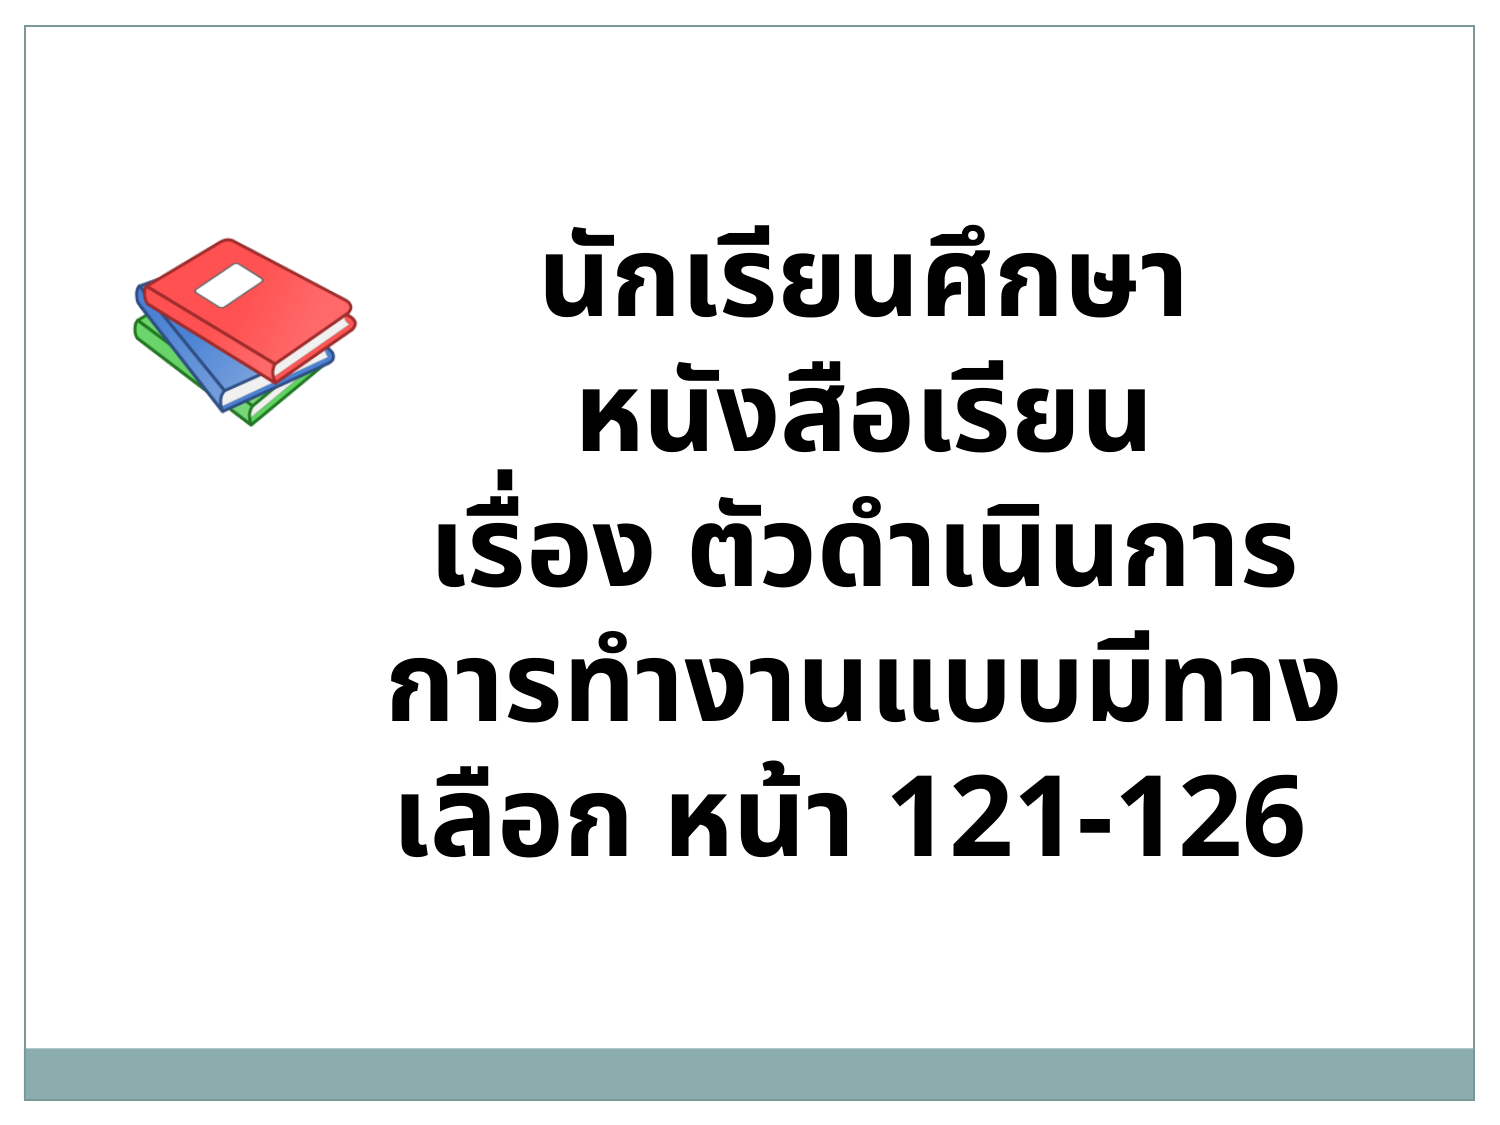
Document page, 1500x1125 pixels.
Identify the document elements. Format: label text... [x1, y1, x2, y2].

text_box นักเรียนศึกษาหนังสือเรียน เรื่อง ตัวดำเนินการ การทำงานแบบมีทางเลือก หน้า 121-126 [359, 196, 1370, 886]
picture [119, 227, 439, 453]
